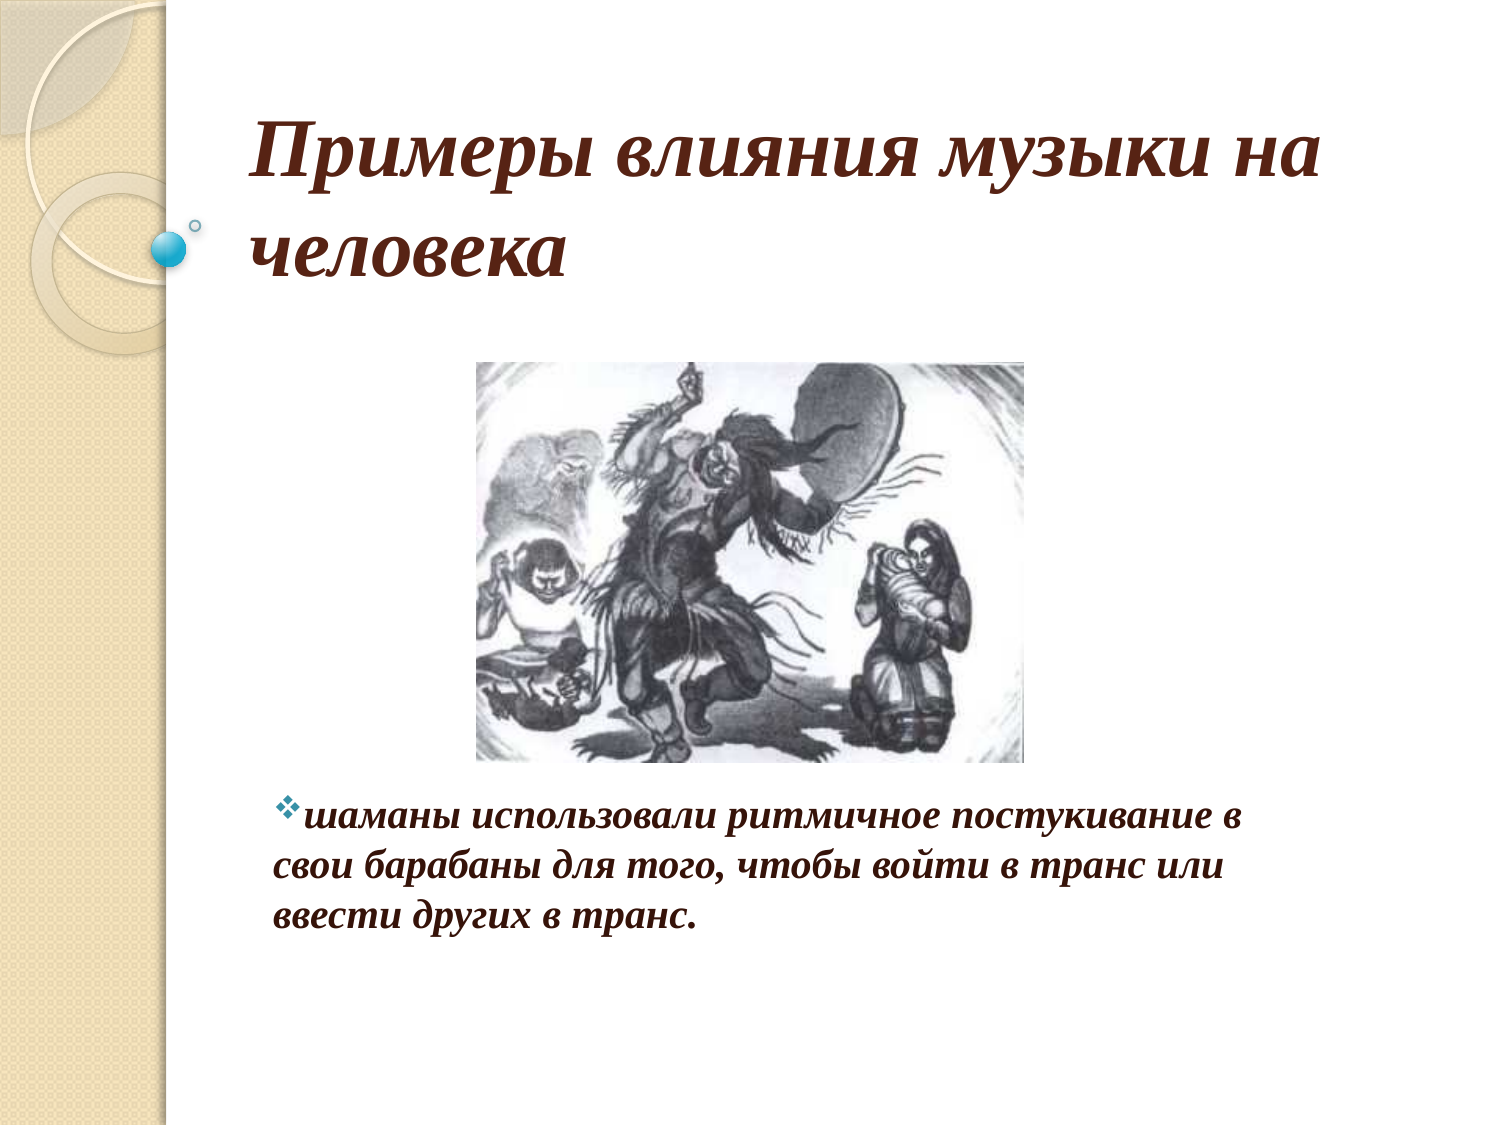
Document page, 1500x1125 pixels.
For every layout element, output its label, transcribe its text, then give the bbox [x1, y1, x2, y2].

title Примеры влияния музыки на человека [234, 59, 1450, 301]
subtitle шаманы использовали ритмичное постукивание в свои барабаны для того, чтобы войти в транс или ввести других в транс. [253, 786, 1304, 1035]
picture [476, 362, 1024, 763]
